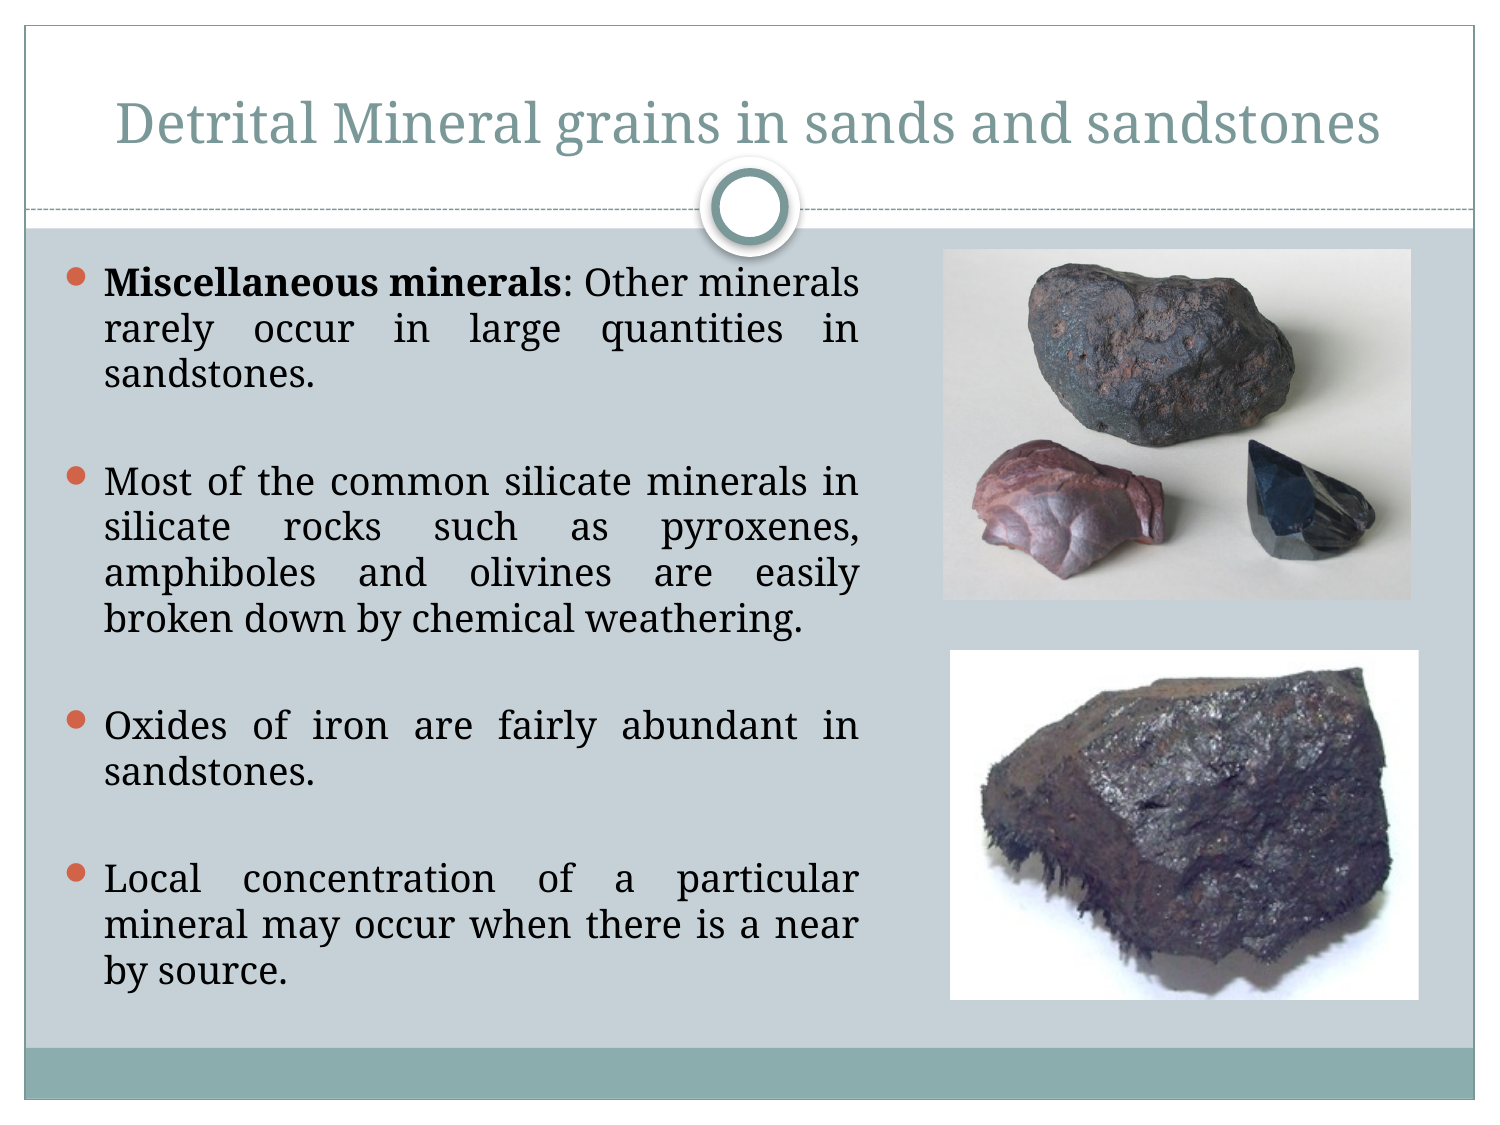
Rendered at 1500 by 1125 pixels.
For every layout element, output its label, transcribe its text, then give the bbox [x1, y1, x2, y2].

picture [943, 249, 1411, 601]
list Miscellaneous minerals: Other minerals rarely occur in large quantities in sandstones. Most of the common silicate minerals in silicate rocks such as pyroxenes, amphiboles and olivines are easily broken down by chemical weathering. Oxides of iron are fairly abundant in sandstones. Local concentration of a particular mineral may occur when there is a near by source. [49, 250, 875, 1001]
title Detrital Mineral grains in sands and sandstones [49, 37, 1450, 162]
picture [949, 649, 1419, 1001]
